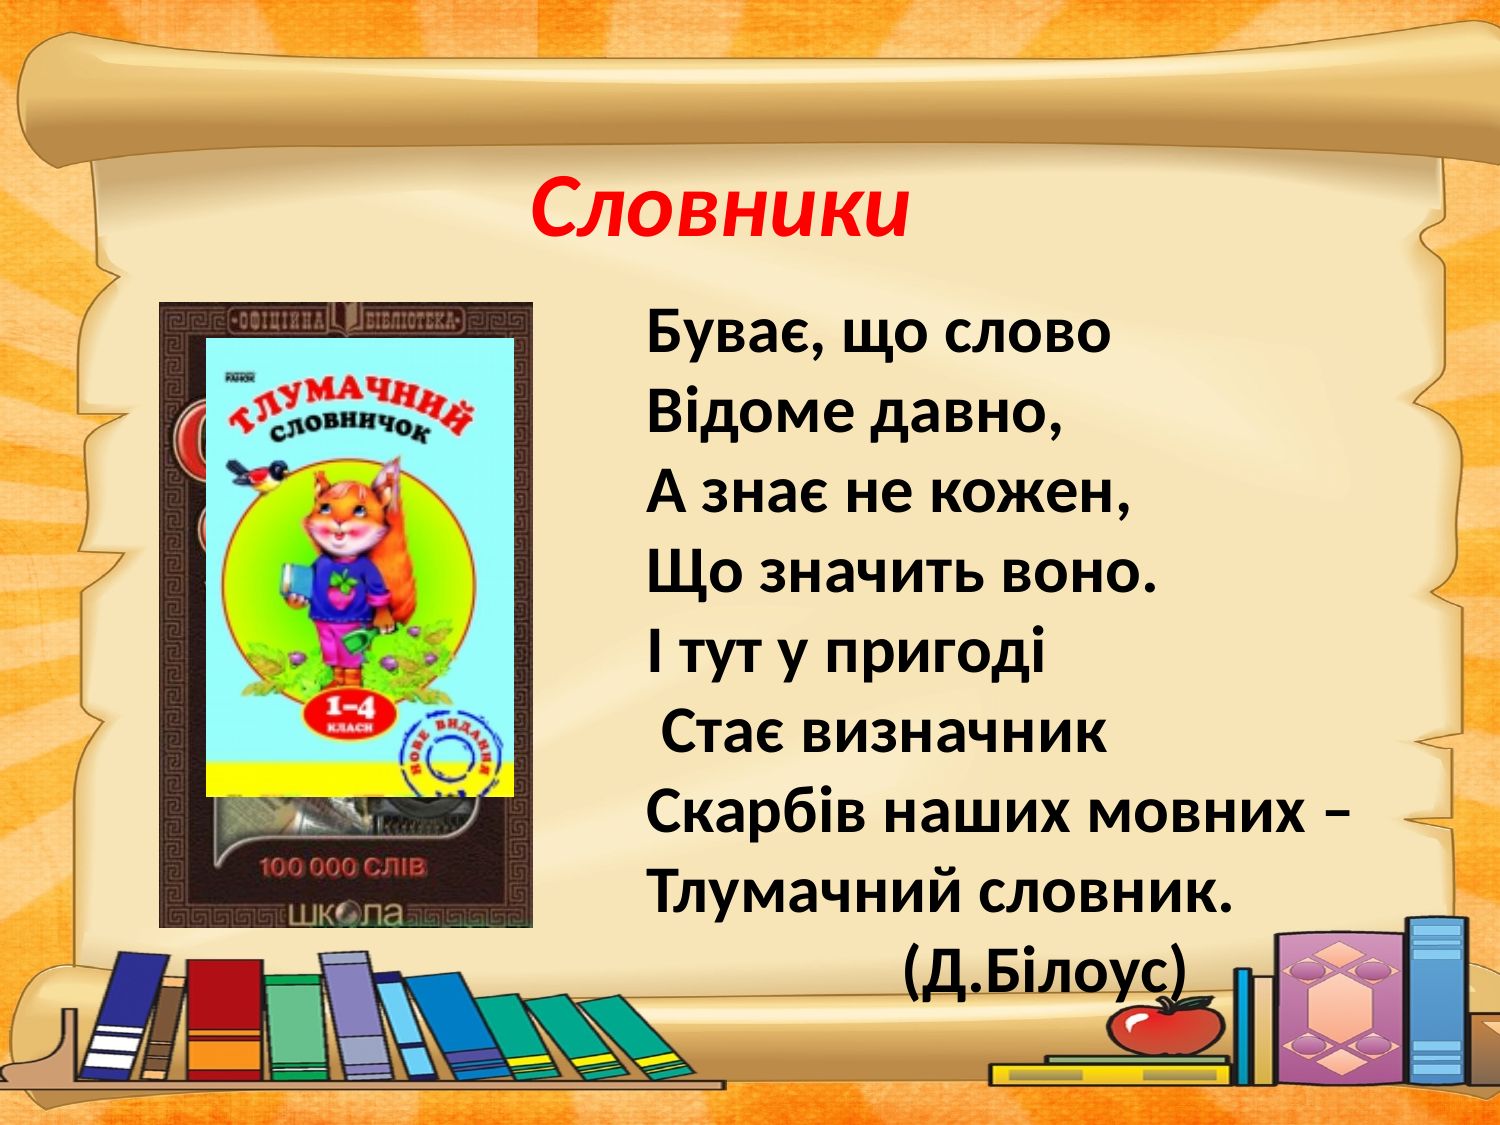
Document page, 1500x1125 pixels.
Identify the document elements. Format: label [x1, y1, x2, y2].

picture [159, 302, 533, 928]
list [0, 0, 1500, 1125]
